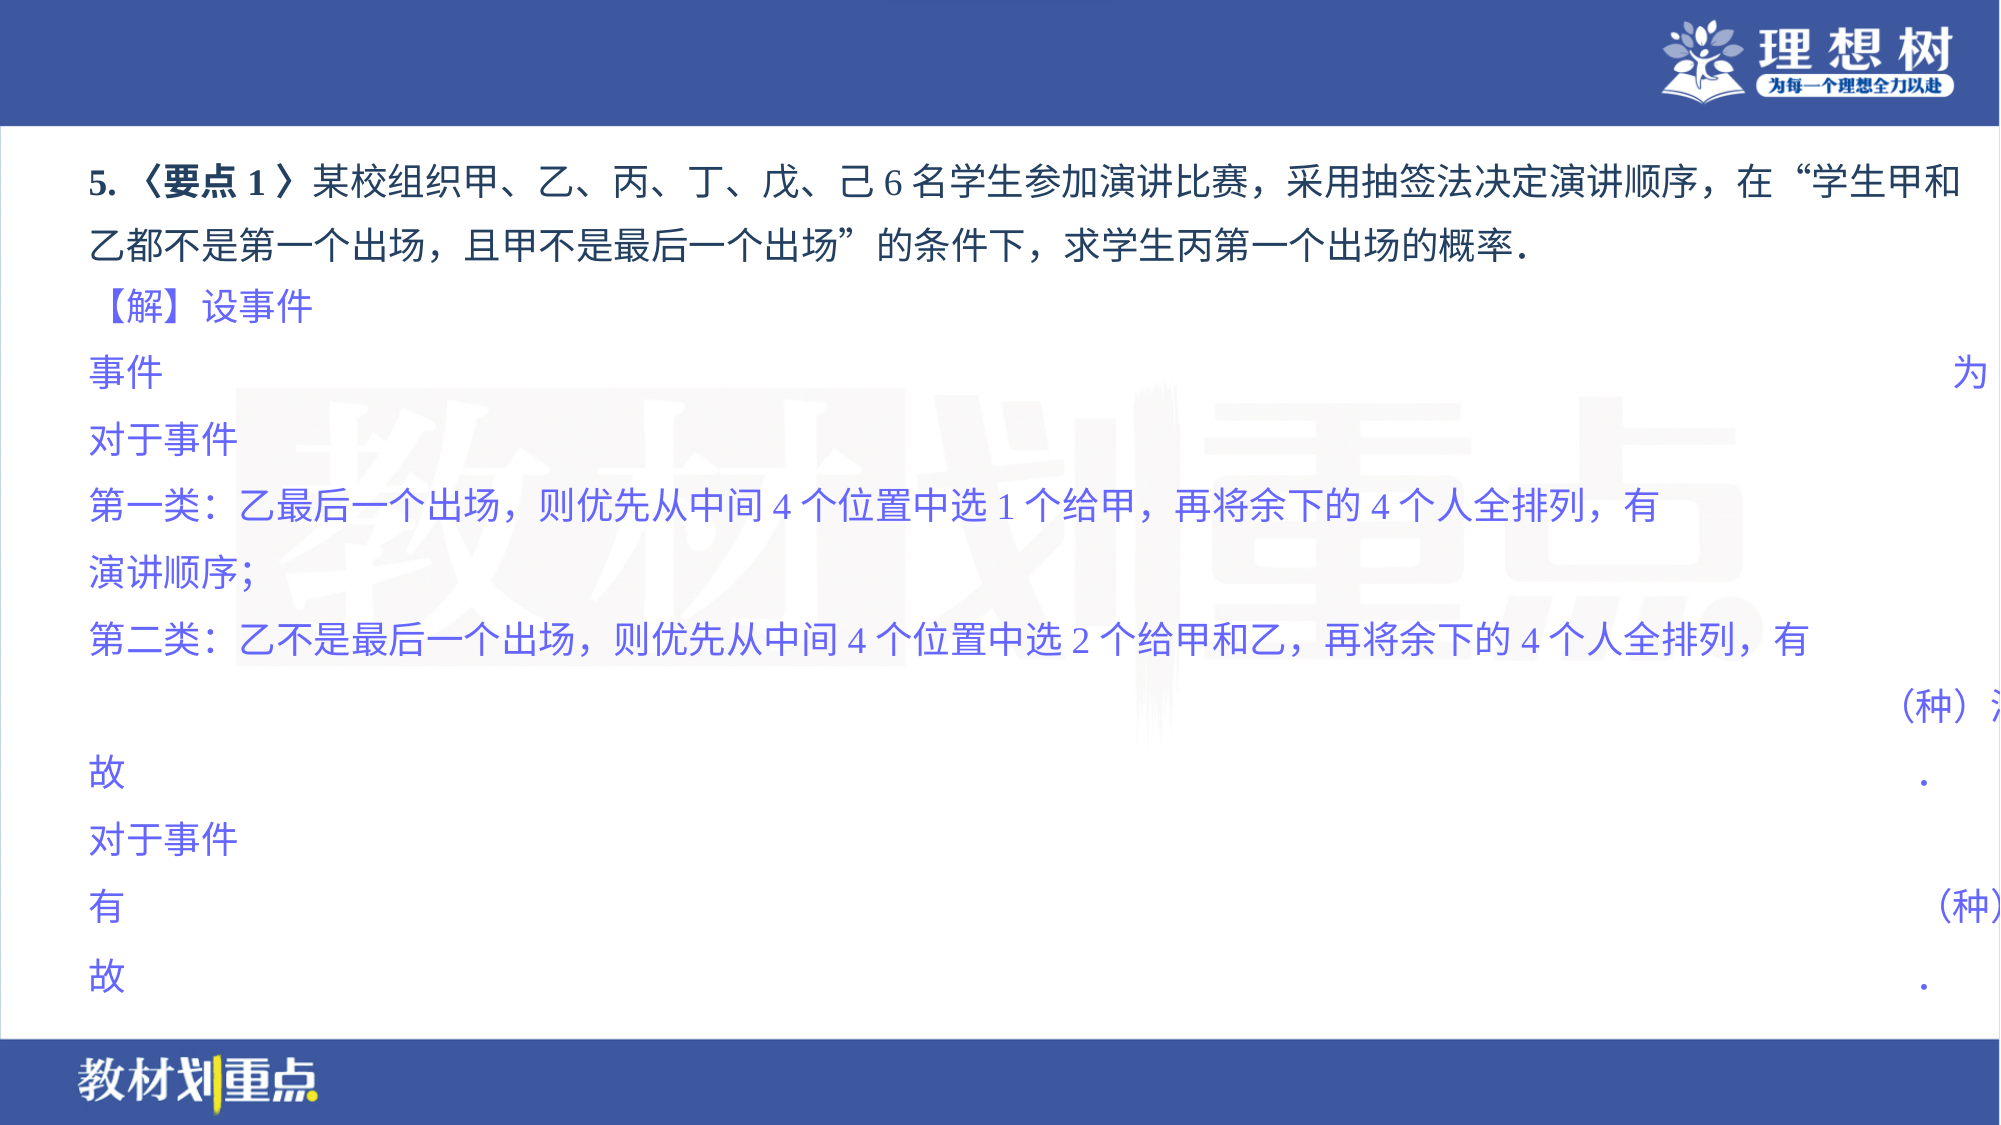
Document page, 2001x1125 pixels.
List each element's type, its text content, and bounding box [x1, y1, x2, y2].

text_box 5.〈要点1〉某校组织甲、乙、丙、丁、戊、己6名学生参加演讲比赛，采用抽签法决定演讲顺序，在“学生甲和 乙都不是第一个出场，且甲不是最后一个出场”的条件下，求学生丙第一个出场的概率． [88, 135, 1911, 261]
picture [0, 0, 2000, 1125]
